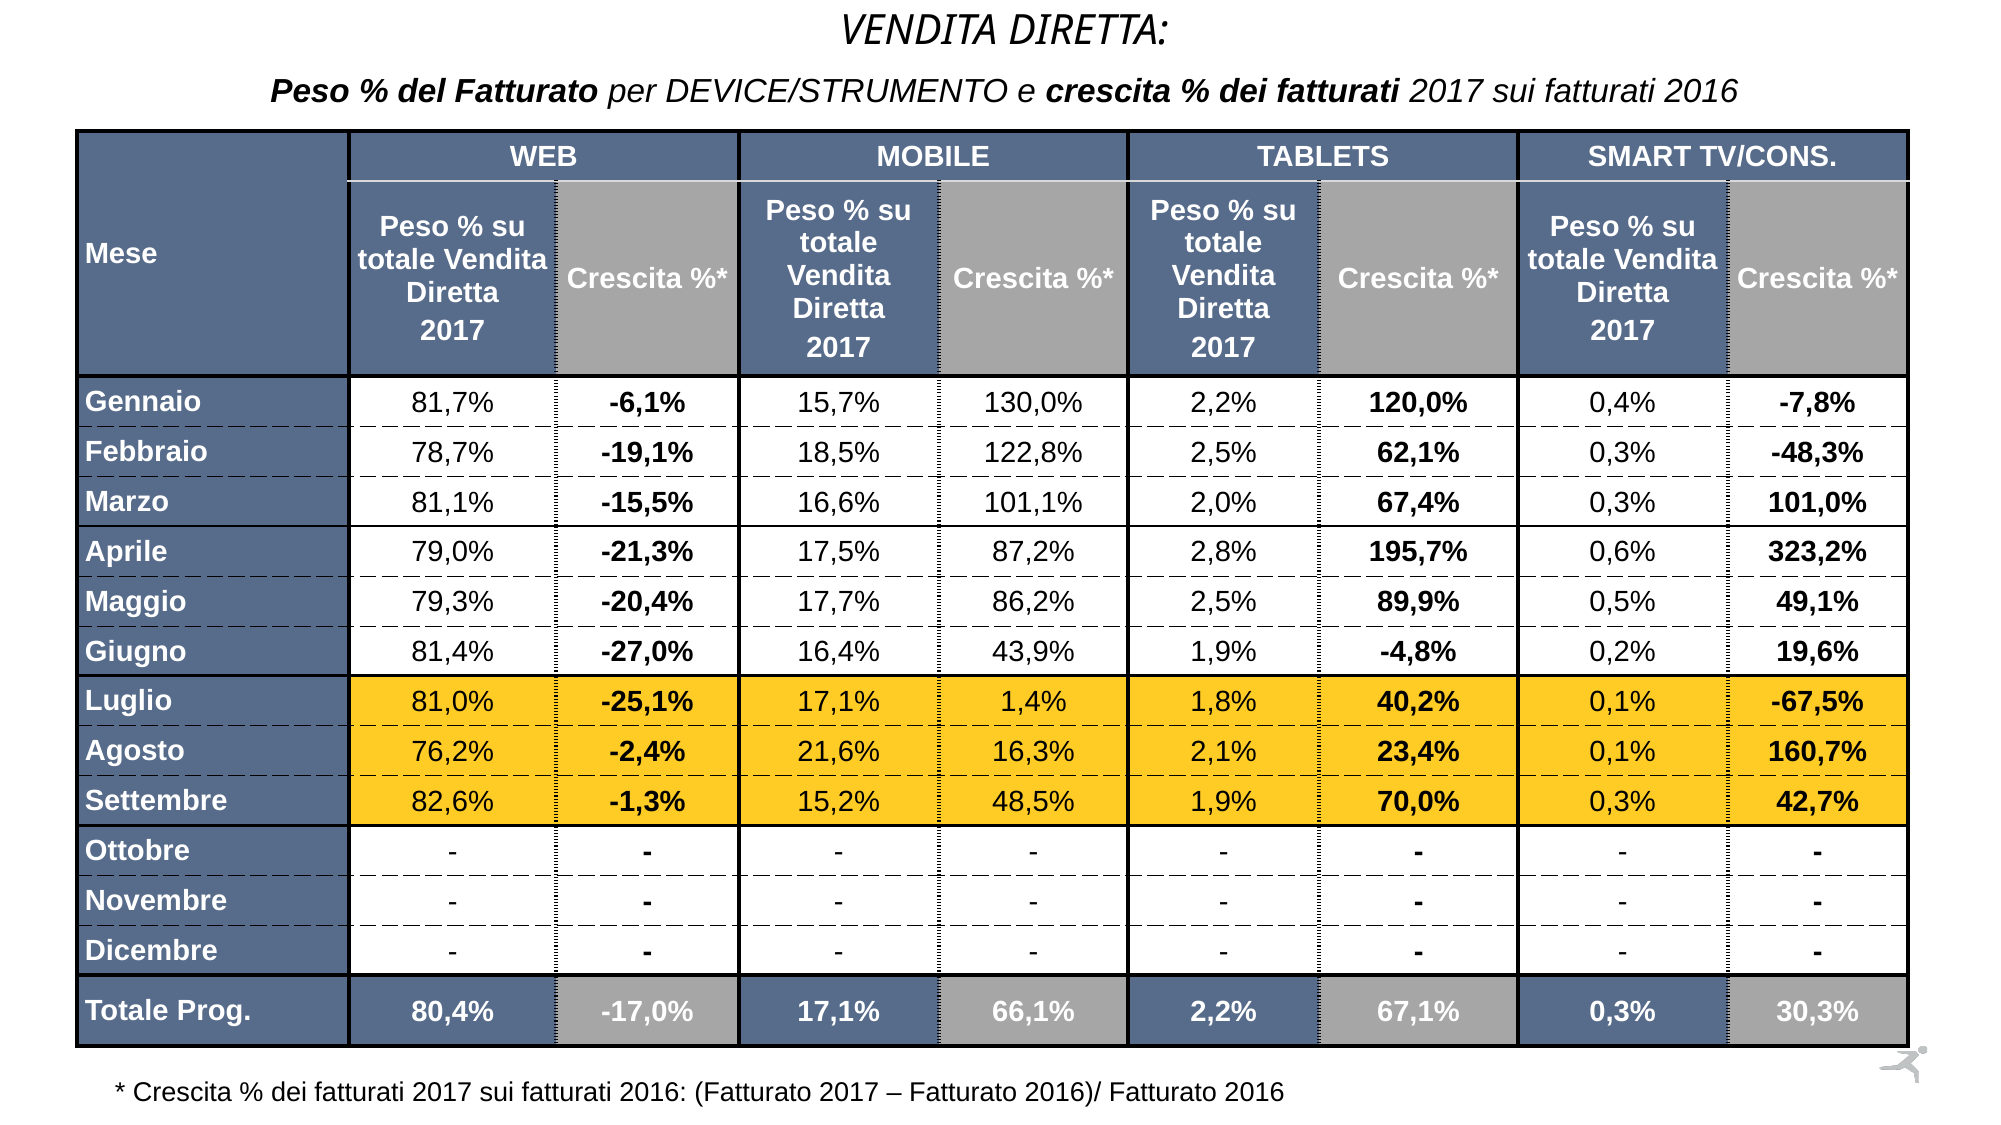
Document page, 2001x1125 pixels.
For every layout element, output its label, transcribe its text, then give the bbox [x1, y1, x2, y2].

table_cell - [1319, 925, 1516, 973]
table_cell 17,5% [741, 527, 939, 576]
table_cell 101,1% [939, 476, 1126, 525]
table_cell 86,2% [939, 576, 1126, 626]
table_cell - [1319, 875, 1516, 925]
table_cell 0,3% [1520, 426, 1728, 476]
table_cell 0,1% [1520, 726, 1728, 776]
table_cell Totale Prog. [79, 977, 347, 1044]
table_cell 0,3% [1520, 776, 1728, 824]
table_header SMART TV/CONS. [1520, 133, 1906, 180]
table_cell 40,2% [1319, 677, 1516, 726]
table_cell 130,0% [939, 378, 1126, 426]
table_cell 0,2% [1520, 626, 1728, 674]
table_header WEB [351, 133, 737, 180]
table_cell -17,0% [556, 977, 737, 1044]
table_cell 67,4% [1319, 476, 1516, 525]
table_cell 67,1% [1319, 977, 1516, 1044]
table_cell 1,9% [1130, 776, 1319, 824]
table_cell -7,8% [1728, 378, 1906, 426]
table_cell -67,5% [1728, 677, 1906, 726]
table_cell -21,3% [556, 527, 737, 576]
table_cell 195,7% [1319, 527, 1516, 576]
table_cell - [741, 875, 939, 925]
table_cell 30,3% [1728, 977, 1906, 1044]
table_cell - [351, 925, 556, 973]
table_cell -15,5% [556, 476, 737, 525]
table_cell 2,1% [1130, 726, 1319, 776]
table_cell 62,1% [1319, 426, 1516, 476]
table_cell 0,5% [1520, 576, 1728, 626]
table_cell 122,8% [939, 426, 1126, 476]
table_cell 0,6% [1520, 527, 1728, 576]
table_cell 21,6% [741, 726, 939, 776]
table_cell - [741, 827, 939, 875]
table_cell - [1319, 827, 1516, 875]
table_cell -2,4% [556, 726, 737, 776]
table_cell 87,2% [939, 527, 1126, 576]
table_cell 19,6% [1728, 626, 1906, 674]
table_cell - [1728, 925, 1906, 973]
table_cell 323,2% [1728, 527, 1906, 576]
table_cell - [1520, 925, 1728, 973]
table_cell 16,4% [741, 626, 939, 674]
table_cell Crescita %* [1728, 182, 1906, 374]
table_cell -20,4% [556, 576, 737, 626]
table_cell 79,0% [351, 527, 556, 576]
table_cell 2,5% [1130, 576, 1319, 626]
table_cell - [741, 925, 939, 973]
table_cell 70,0% [1319, 776, 1516, 824]
table_cell Maggio [79, 576, 347, 626]
table_cell -27,0% [556, 626, 737, 674]
table_cell -48,3% [1728, 426, 1906, 476]
table_cell Crescita %* [1319, 182, 1516, 374]
table_cell - [1130, 875, 1319, 925]
table_cell - [1130, 827, 1319, 875]
table_cell 81,1% [351, 476, 556, 525]
table_cell 23,4% [1319, 726, 1516, 776]
table_cell Marzo [79, 476, 347, 525]
table_cell 49,1% [1728, 576, 1906, 626]
table_cell Ottobre [79, 827, 347, 875]
table_cell 15,2% [741, 776, 939, 824]
table_cell - [1130, 925, 1319, 973]
table_cell - [1520, 875, 1728, 925]
table_cell 81,7% [351, 378, 556, 426]
table_cell Gennaio [79, 378, 347, 426]
table_cell - [556, 875, 737, 925]
table_cell 42,7% [1728, 776, 1906, 824]
table_header Mese [79, 133, 347, 374]
table_cell 81,0% [351, 677, 556, 726]
table_cell 81,4% [351, 626, 556, 674]
table_cell Peso % su totale Vendita Diretta 2017 [741, 182, 939, 374]
table_cell 17,1% [741, 977, 939, 1044]
table_cell 2,0% [1130, 476, 1319, 525]
table_header TABLETS [1130, 133, 1516, 180]
table_cell - [1728, 875, 1906, 925]
table_cell 78,7% [351, 426, 556, 476]
table_cell 0,3% [1520, 476, 1728, 525]
table_cell - [351, 875, 556, 925]
table_cell Peso % su totale Vendita Diretta 2017 [1520, 182, 1728, 374]
table_cell -1,3% [556, 776, 737, 824]
table_cell 15,7% [741, 378, 939, 426]
table_cell 1,4% [939, 677, 1126, 726]
table_cell Agosto [79, 726, 347, 776]
table_header MOBILE [741, 133, 1126, 180]
table_cell -6,1% [556, 378, 737, 426]
table_cell - [939, 875, 1126, 925]
table_cell -4,8% [1319, 626, 1516, 674]
table_cell -25,1% [556, 677, 737, 726]
table_cell 17,1% [741, 677, 939, 726]
table_cell 48,5% [939, 776, 1126, 824]
table_cell Peso % su totale Vendita Diretta 2017 [1130, 182, 1319, 374]
table_cell - [1728, 827, 1906, 875]
table_cell 2,8% [1130, 527, 1319, 576]
table_cell 18,5% [741, 426, 939, 476]
table_cell 76,2% [351, 726, 556, 776]
table_cell 120,0% [1319, 378, 1516, 426]
table_cell 2,2% [1130, 977, 1319, 1044]
table_cell 80,4% [351, 977, 556, 1044]
table_cell Dicembre [79, 925, 347, 973]
table_cell -19,1% [556, 426, 737, 476]
table_cell Peso % su totale Vendita Diretta 2017 [351, 182, 556, 374]
table_cell 0,4% [1520, 378, 1728, 426]
table_cell - [351, 827, 556, 875]
table_cell Novembre [79, 875, 347, 925]
table_cell - [1520, 827, 1728, 875]
table_cell - [556, 925, 737, 973]
table_cell 16,6% [741, 476, 939, 525]
table_cell 160,7% [1728, 726, 1906, 776]
table_cell Crescita %* [556, 182, 737, 374]
table_cell 1,9% [1130, 626, 1319, 674]
table_cell 0,3% [1520, 977, 1728, 1044]
table_cell 79,3% [351, 576, 556, 626]
table_cell 2,5% [1130, 426, 1319, 476]
table_cell 1,8% [1130, 677, 1319, 726]
table_cell - [939, 925, 1126, 973]
table_cell 82,6% [351, 776, 556, 824]
table_cell 17,7% [741, 576, 939, 626]
text_box VENDITA DIRETTA: Peso % del Fatturato per DEVICE/STRUMENTO e crescita % dei fatturati 2017 sui fatturati 2016 [192, 0, 1817, 117]
table_cell 89,9% [1319, 576, 1516, 626]
table_cell 101,0% [1728, 476, 1906, 525]
table_cell 2,2% [1130, 378, 1319, 426]
table_cell Febbraio [79, 426, 347, 476]
text_box * Crescita % dei fatturati 2017 sui fatturati 2016: (Fatturato 2017 – Fatturato 2016)/ Fatturato 2016 [100, 1067, 1339, 1115]
table_cell Luglio [79, 677, 347, 726]
table_cell Aprile [79, 527, 347, 576]
table_cell - [939, 827, 1126, 875]
table_cell Settembre [79, 776, 347, 824]
table_cell Giugno [79, 626, 347, 674]
table_cell - [556, 827, 737, 875]
table_cell Crescita %* [939, 182, 1126, 374]
table_cell 66,1% [939, 977, 1126, 1044]
table_cell 43,9% [939, 626, 1126, 674]
table_cell 16,3% [939, 726, 1126, 776]
table_cell 0,1% [1520, 677, 1728, 726]
